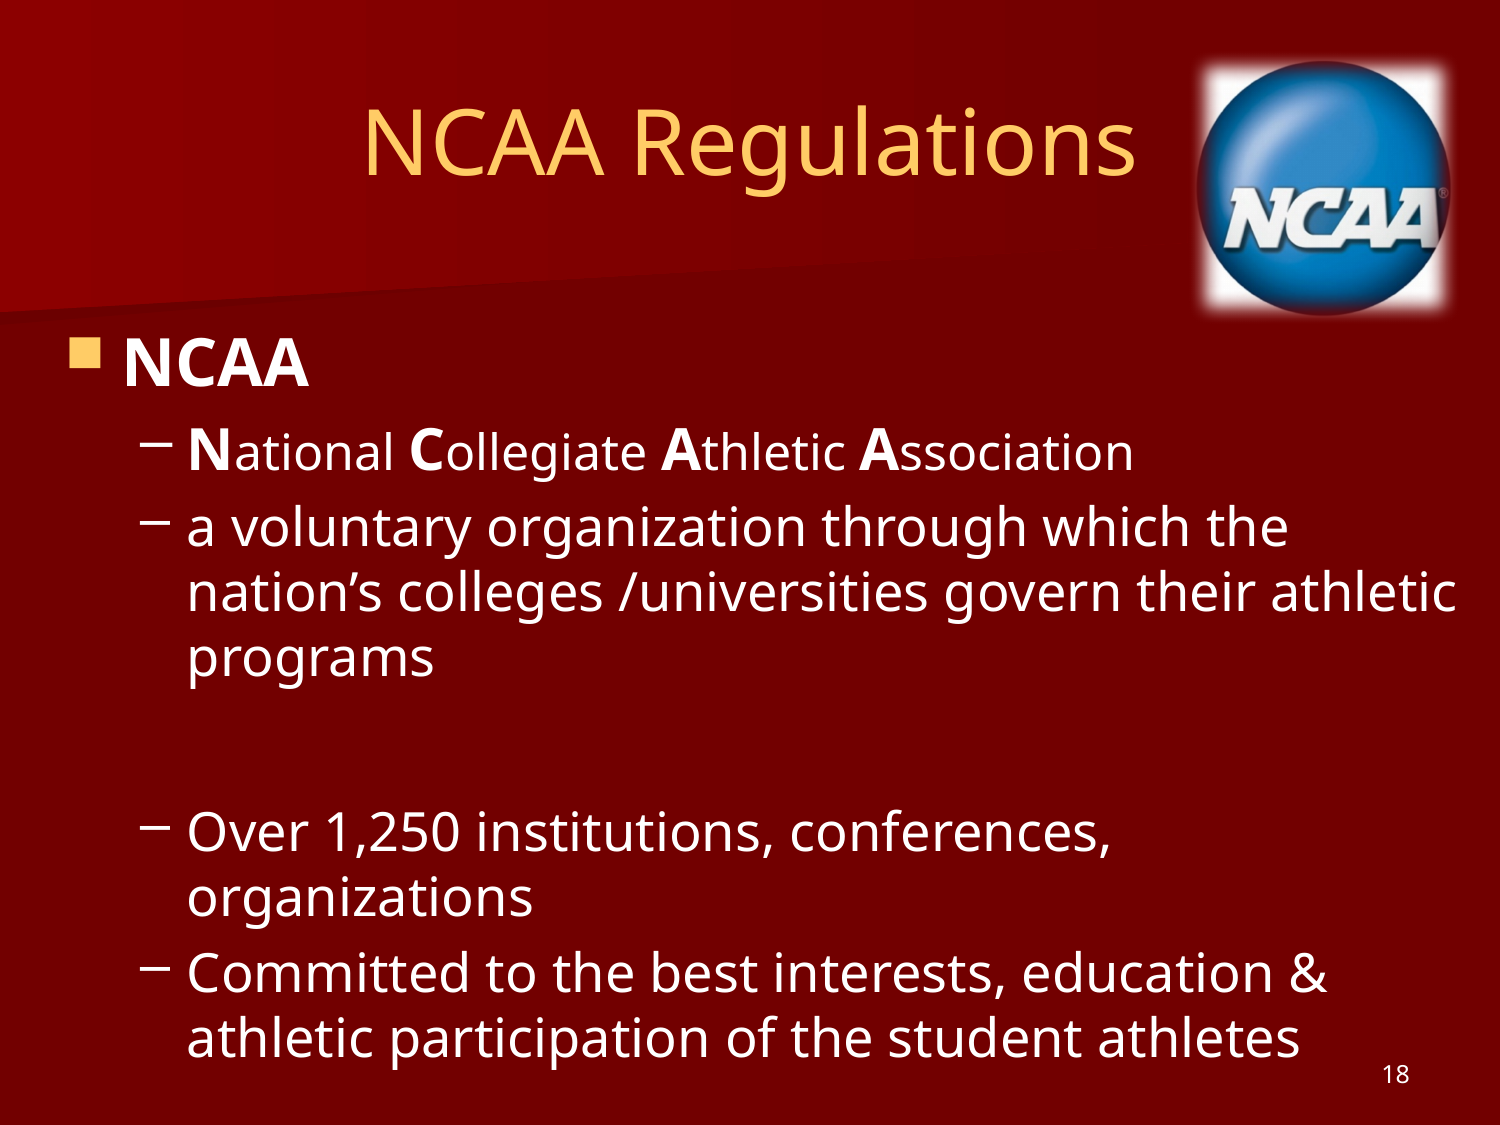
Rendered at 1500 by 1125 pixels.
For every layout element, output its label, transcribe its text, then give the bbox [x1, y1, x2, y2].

picture [1187, 49, 1461, 326]
list NCAA National Collegiate Athletic Association a voluntary organization through which the nation’s colleges /universities govern their athletic programs Over 1,250 institutions, conferences, organizations Committed to the best interests, education & athletic participation of the student athletes [49, 312, 1476, 1001]
title NCAA Regulations [74, 44, 1426, 233]
slide_number 18 [1074, 1024, 1426, 1101]
